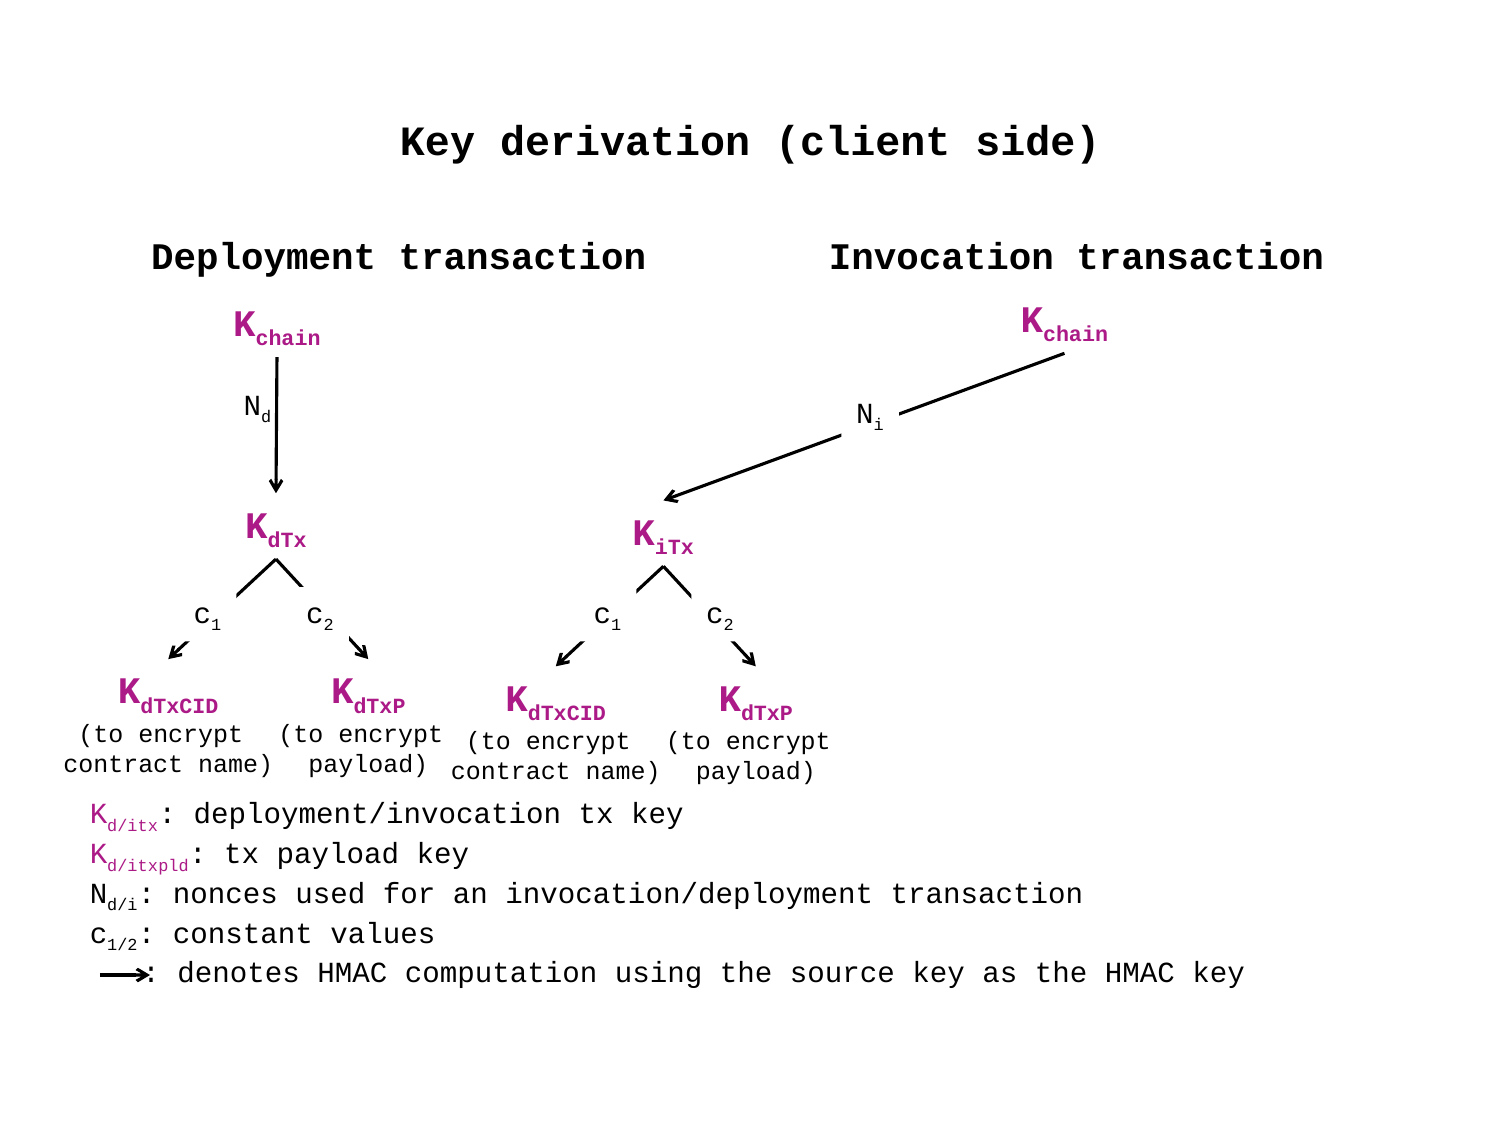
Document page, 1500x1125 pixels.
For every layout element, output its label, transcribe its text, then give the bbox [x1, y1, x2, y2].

text_box Nd [282, 378, 287, 434]
text_box Kchain [218, 291, 336, 358]
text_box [664, 560, 756, 667]
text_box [168, 553, 277, 660]
text_box KdTxCID (to encrypt contract name) [435, 666, 676, 792]
text_box Key derivation (client side) [74, 45, 1425, 233]
text_box Kd/itx: deployment/invocation tx key Kd/itxpld: tx payload key Nd/i: nonces used for an invocation/deployment transaction c1/2: constant values : denotes HMAC computation using the source key as the HMAC key [74, 787, 1471, 997]
text_box KiTx [617, 500, 710, 559]
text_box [555, 560, 664, 667]
text_box Invocation transaction [813, 224, 1339, 285]
text_box Kchain [1005, 287, 1124, 354]
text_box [277, 553, 369, 660]
text_box KdTxP (to encrypt payload) [676, 666, 861, 792]
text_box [663, 347, 1065, 501]
text_box Deployment transaction [136, 224, 661, 285]
text_box KdTxCID (to encrypt contract name) [48, 659, 289, 785]
text_box Nd [228, 378, 270, 434]
text_box KdTx [230, 493, 322, 552]
text_box KdTxP (to encrypt payload) [289, 659, 474, 785]
